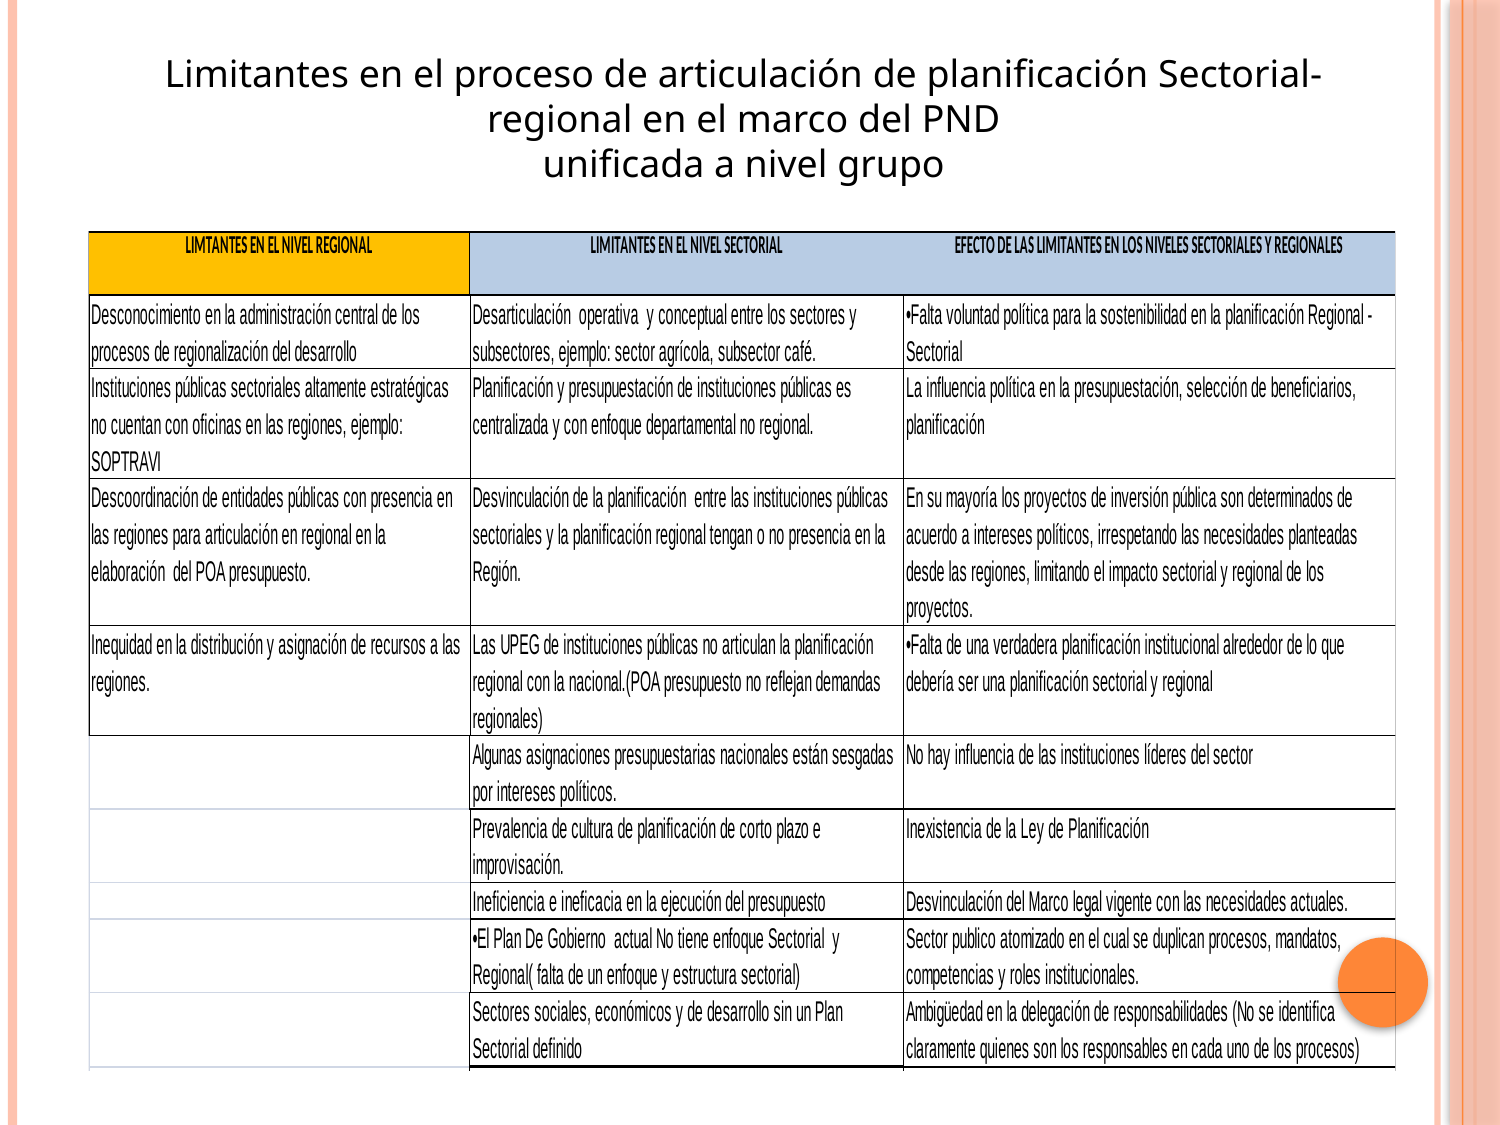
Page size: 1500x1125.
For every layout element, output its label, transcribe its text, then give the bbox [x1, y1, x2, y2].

text_box Limitantes en el proceso de articulación de planificación Sectorial- regional en el marco del PND unificada a nivel grupo [88, 42, 1400, 193]
picture [87, 231, 1397, 1071]
